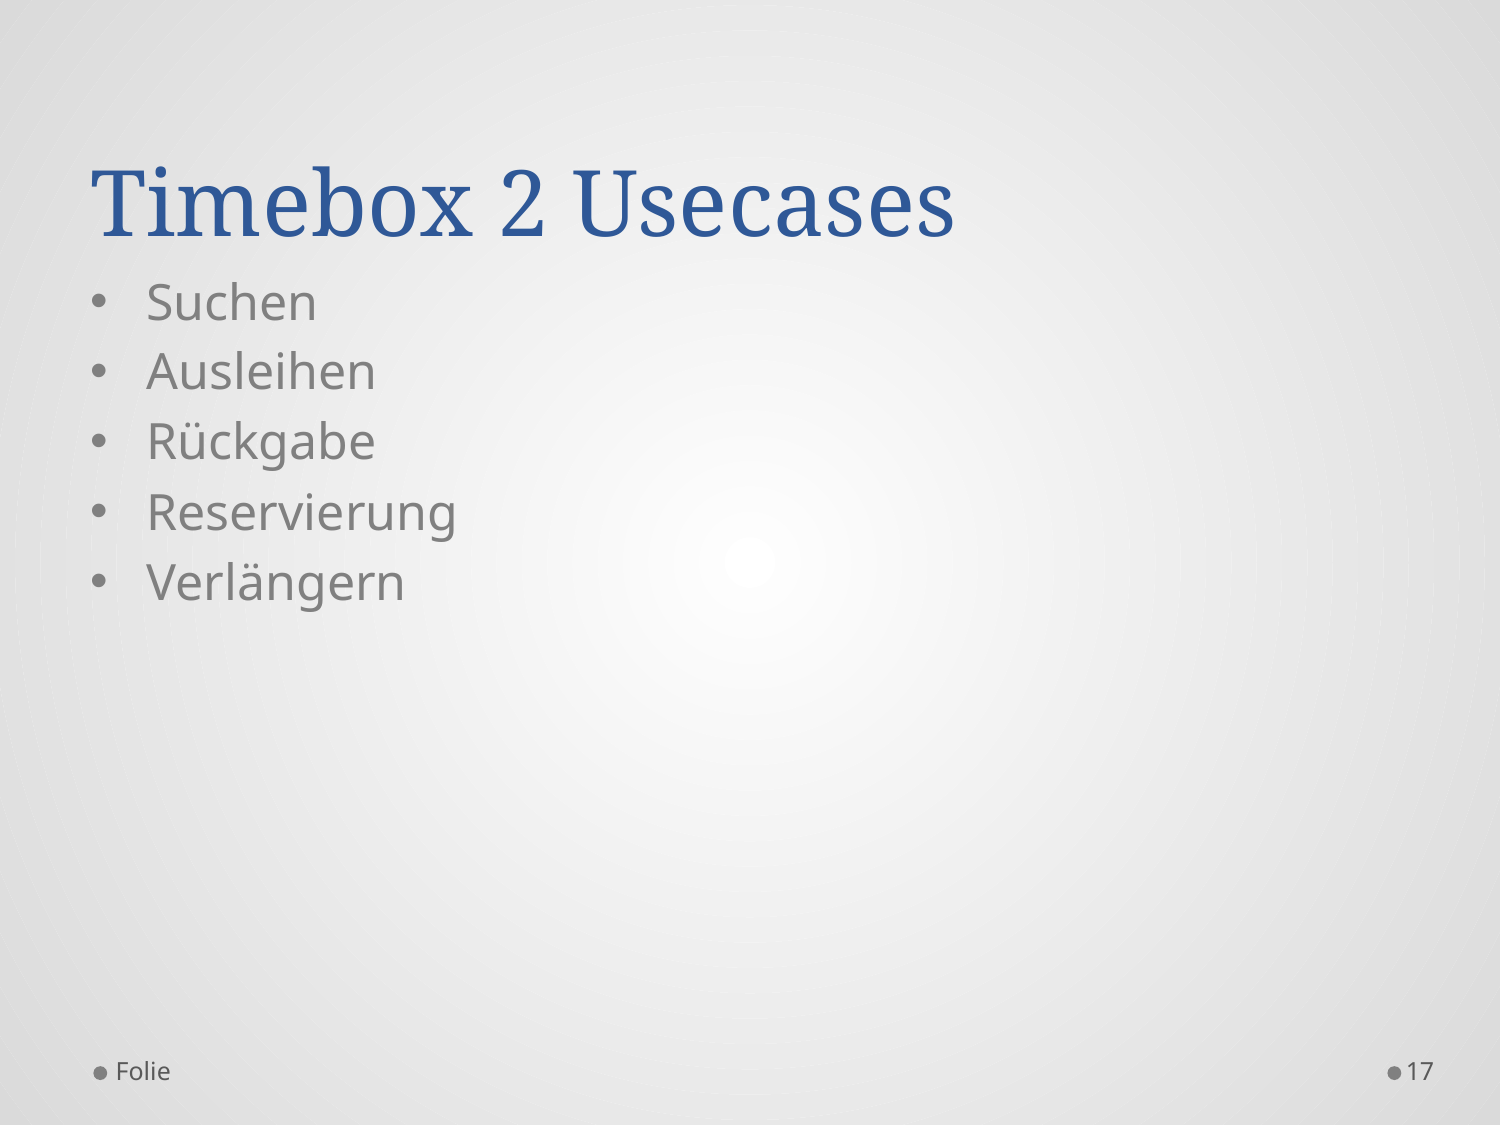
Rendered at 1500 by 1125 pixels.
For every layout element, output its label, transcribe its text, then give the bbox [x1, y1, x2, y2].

title Timebox 2 Usecases [75, 0, 1425, 262]
footer Folie [108, 1042, 576, 1103]
slide_number 17 [1401, 1042, 1494, 1103]
list Suchen Ausleihen Rückgabe Reservierung Verlängern [75, 262, 1425, 1005]
